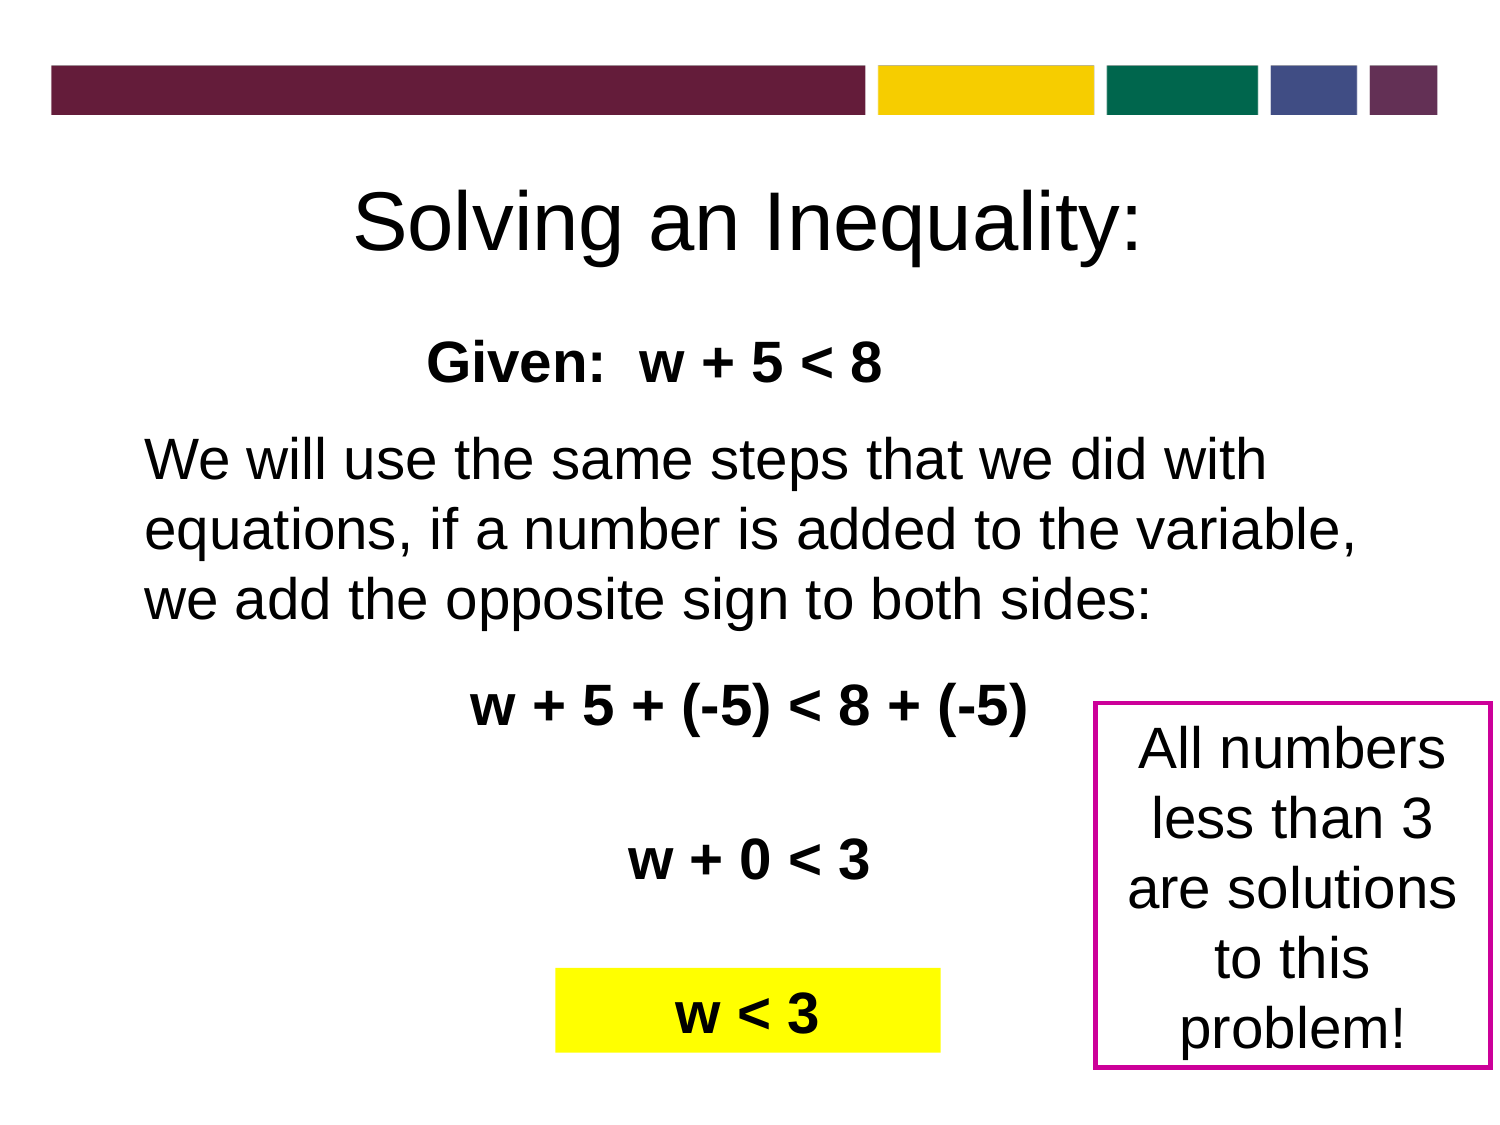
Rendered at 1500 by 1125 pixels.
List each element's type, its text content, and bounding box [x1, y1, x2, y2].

text_box All numbers less than 3 are solutions to this problem! [1095, 703, 1491, 1068]
text_box w + 5 + (-5) < 8 + (-5) [0, 659, 1500, 745]
text_box w + 0 < 3 [0, 813, 1095, 899]
text_box w + 0 < 3 [1491, 813, 1500, 899]
text_box We will use the same steps that we did with equations, if a number is added to the variable, we add the opposite sign to both sides: [129, 414, 1392, 639]
text_box Given: w + 5 < 8 [129, 316, 1180, 402]
text_box w < 3 [555, 967, 941, 1053]
picture [37, 49, 1438, 116]
text_box Solving an Inequality: [38, 159, 1458, 275]
